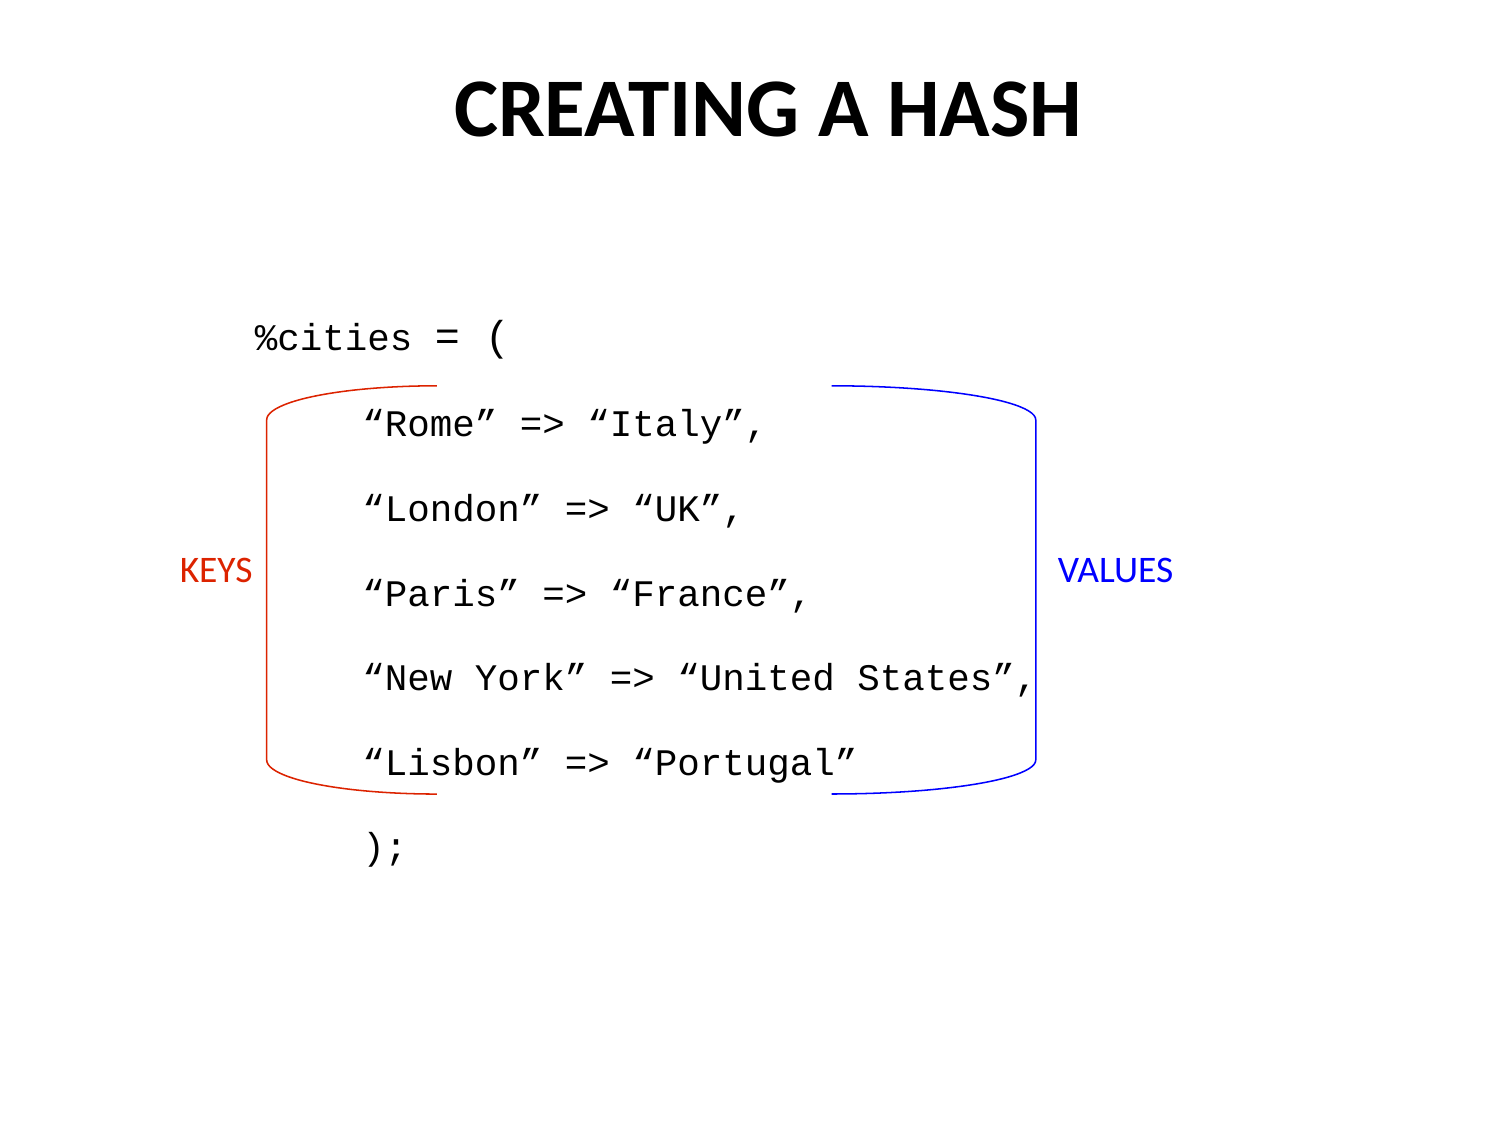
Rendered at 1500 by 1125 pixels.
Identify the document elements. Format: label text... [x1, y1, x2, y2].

text_box %cities = ( “Rome” => “Italy”, “London” => “UK”, “Paris” => “France”, “New York” => “United States”, “Lisbon” => “Portugal” ); [241, 306, 1262, 830]
text_box CREATING A HASH [373, 40, 1164, 147]
text_box KEYS [166, 535, 266, 587]
text_box [831, 385, 1036, 794]
text_box VALUES [1044, 535, 1204, 587]
text_box [266, 385, 437, 795]
